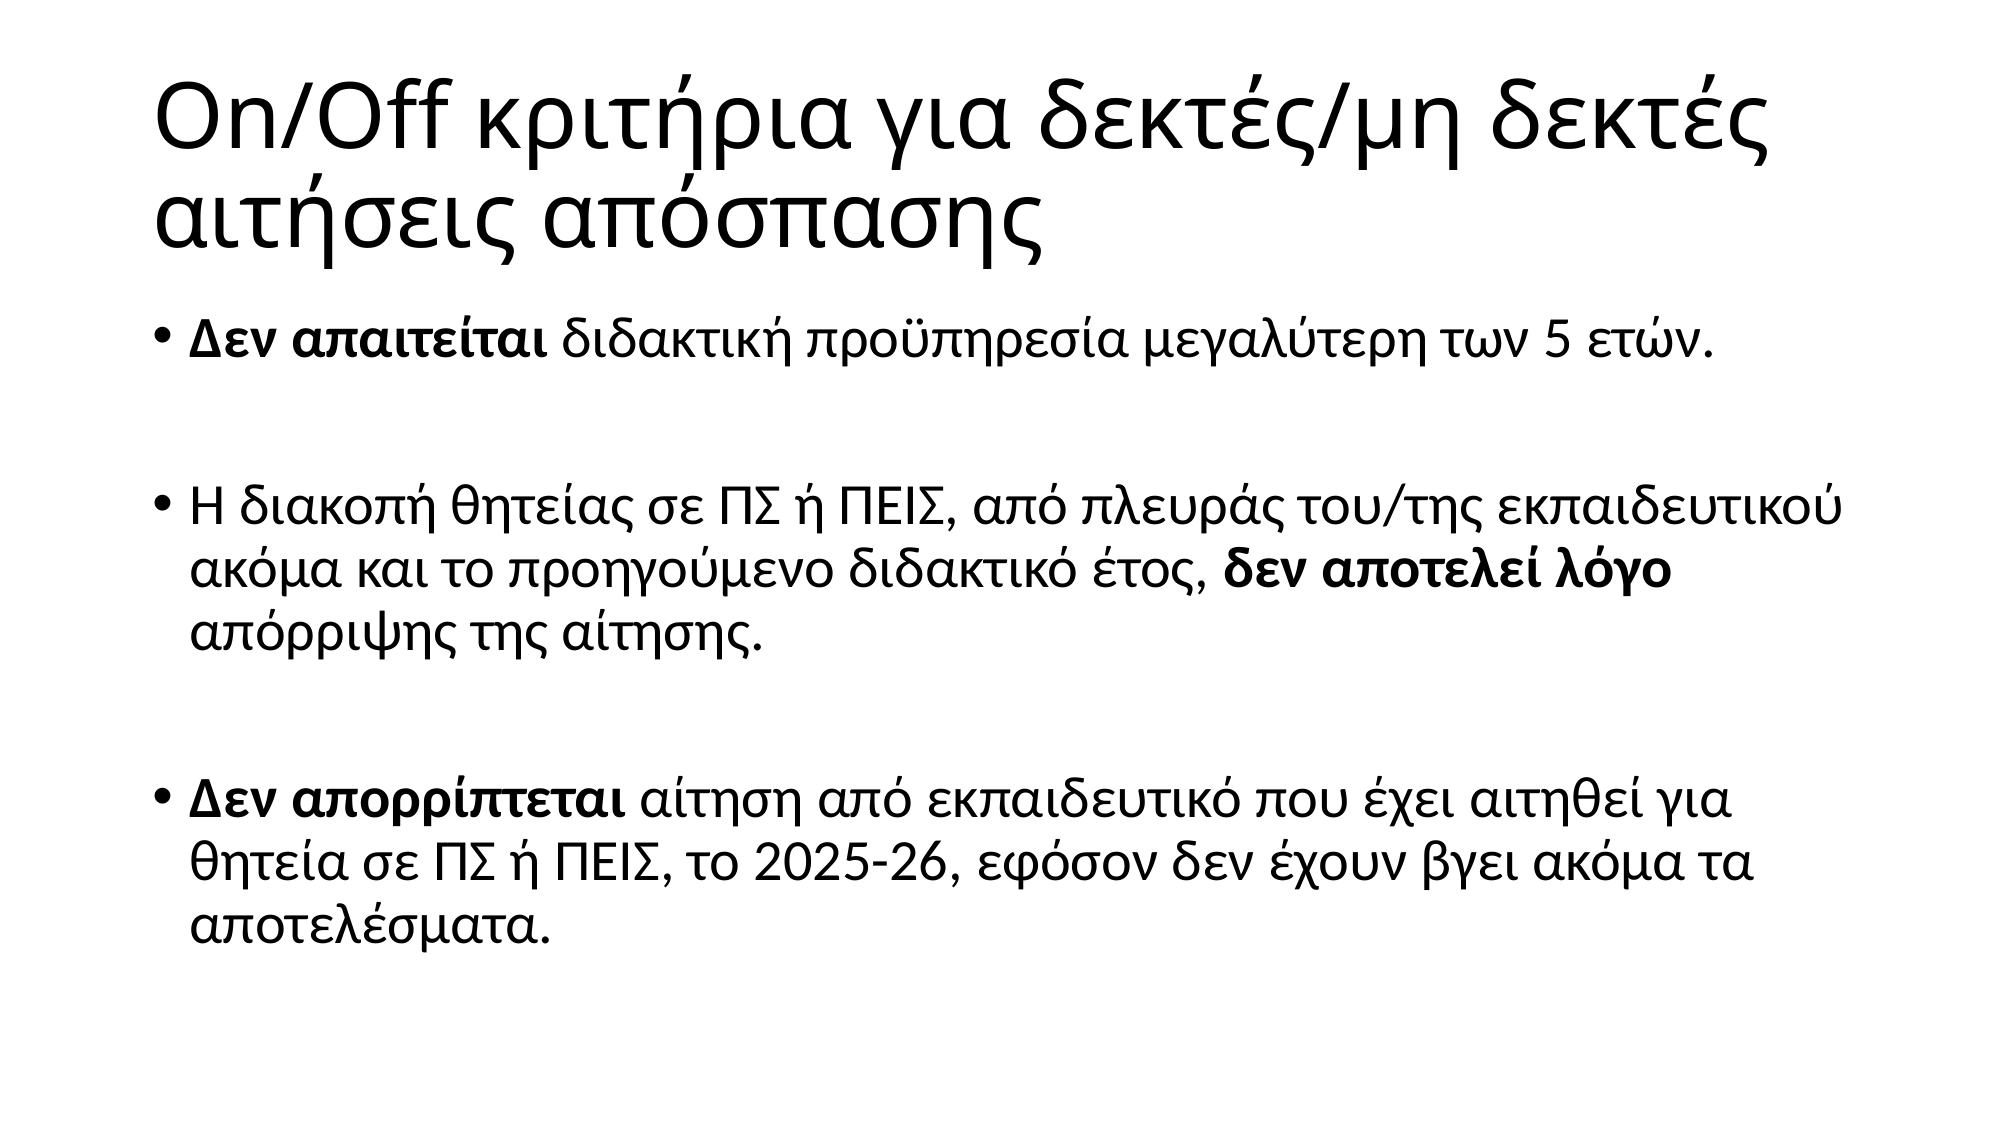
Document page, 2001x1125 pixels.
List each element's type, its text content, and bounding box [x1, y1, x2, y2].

title On/Off κριτήρια για δεκτές/μη δεκτές αιτήσεις απόσπασης [137, 59, 1863, 278]
list Δεν απαιτείται διδακτική προϋπηρεσία μεγαλύτερη των 5 ετών. Η διακοπή θητείας σε ΠΣ ή ΠΕΙΣ, από πλευράς του/της εκπαιδευτικού ακόμα και το προηγούμενο διδακτικό έτος, δεν αποτελεί λόγο απόρριψης της αίτησης. Δεν απορρίπτεται αίτηση από εκπαιδευτικό που έχει αιτηθεί για θητεία σε ΠΣ ή ΠΕΙΣ, το 2025-26, εφόσον δεν έχουν βγει ακόμα τα αποτελέσματα. [137, 299, 1863, 1014]
